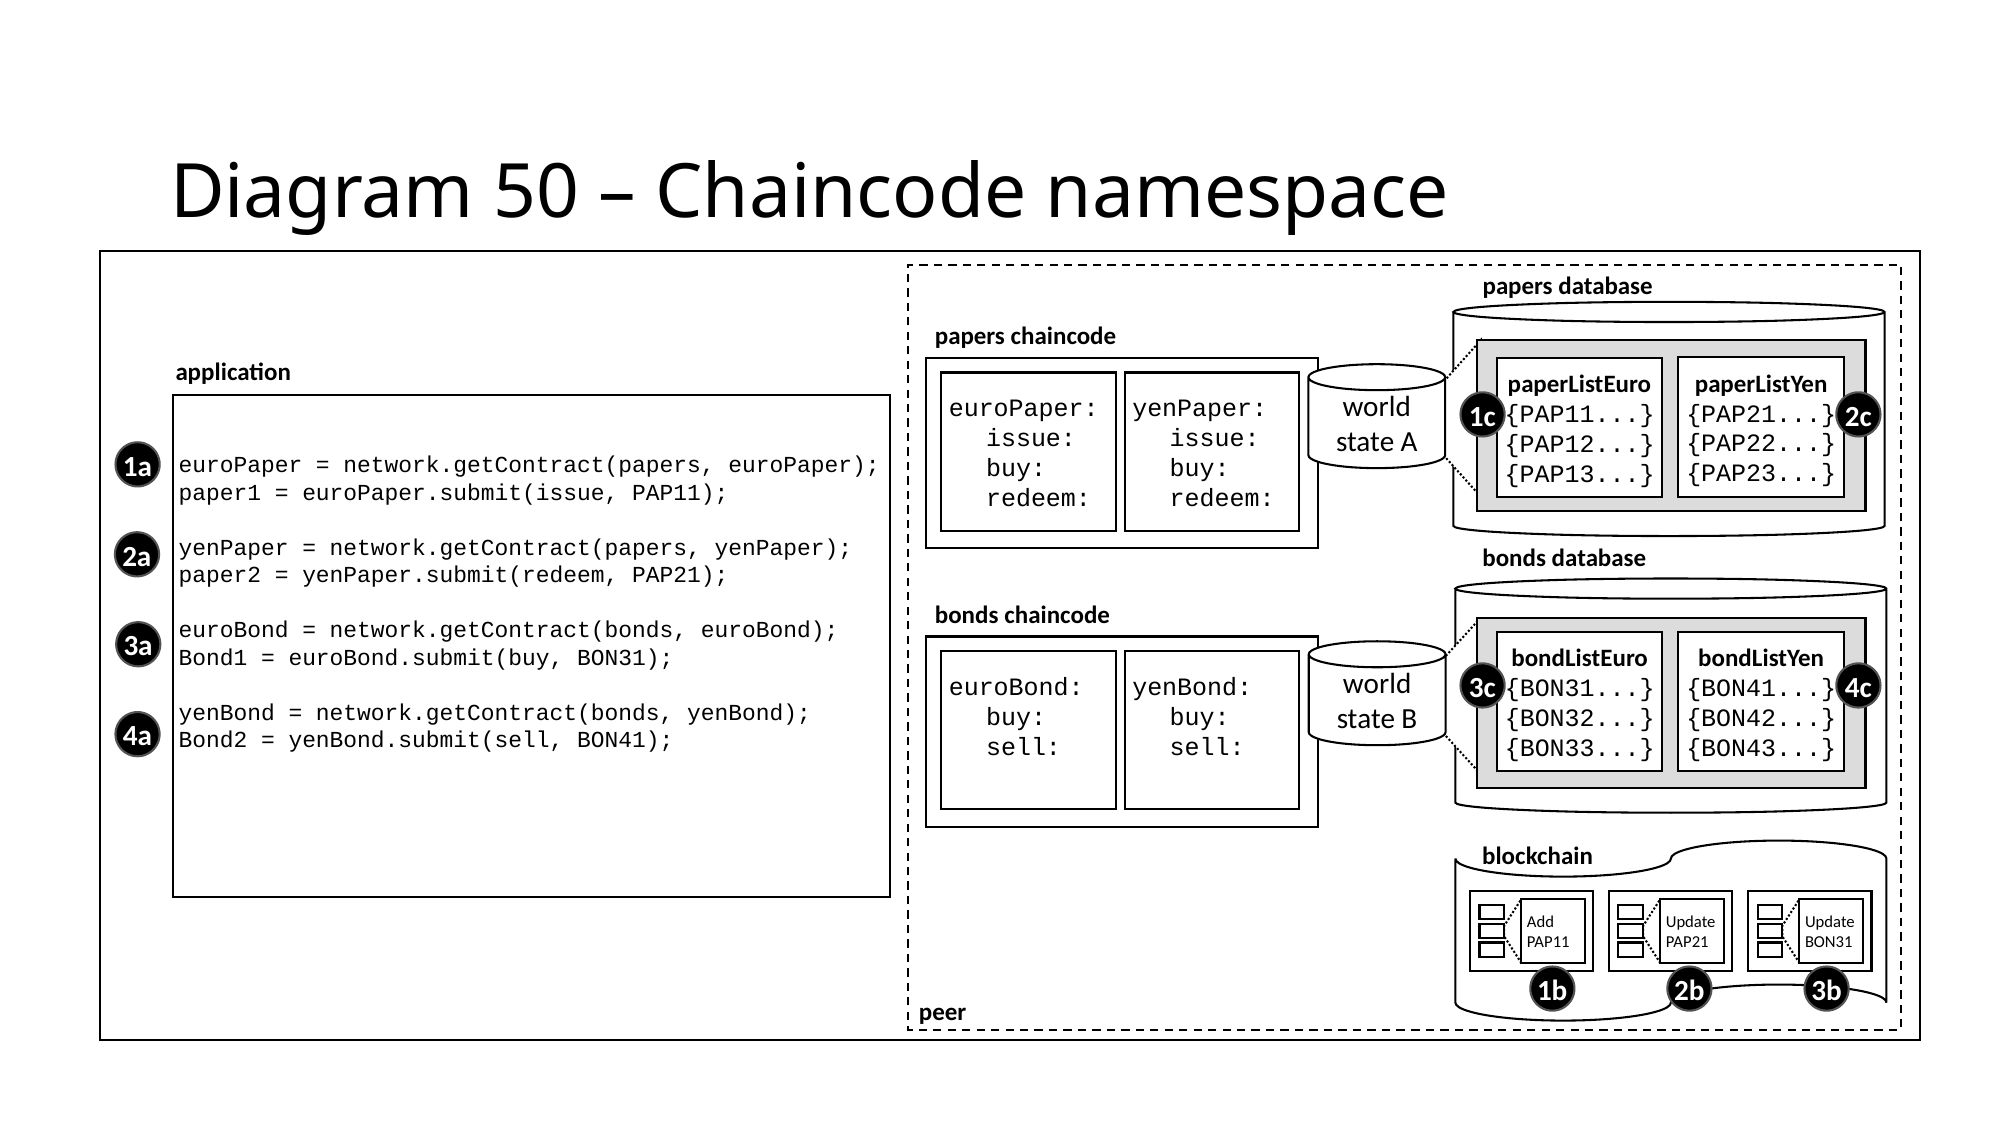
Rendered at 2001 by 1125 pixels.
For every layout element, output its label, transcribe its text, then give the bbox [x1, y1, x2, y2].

text_box [907, 264, 1901, 1030]
text_box world state A [1308, 364, 1446, 469]
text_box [1469, 890, 1872, 972]
text_box blockchain [1474, 831, 1601, 877]
text_box [1453, 301, 1885, 533]
text_box euroPaper: issue: buy: redeem: [941, 372, 1116, 531]
text_box [925, 357, 1319, 533]
text_box application [168, 347, 300, 393]
text_box yenPaper: issue: buy: redeem: [1124, 372, 1300, 531]
text_box 1a [115, 442, 160, 487]
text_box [1454, 301, 1884, 322]
text_box 4a [115, 712, 160, 757]
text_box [925, 533, 1887, 828]
text_box papers database [1474, 261, 1661, 307]
text_box 3a [116, 622, 161, 667]
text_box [1460, 339, 1881, 511]
text_box euroPaper = network.getContract(papers, euroPaper); paper1 = euroPaper.submit(issue, PAP11); yenPaper = network.getContract(papers, yenPaper); paper2 = yenPaper.submit(redeem, PAP21); euroBond = network.getContract(bonds, euroBond); Bond1 = euroBond.submit(buy, BON31); yenBond = network.getContract(bonds, yenBond); Bond2 = yenBond.submit(sell, BON41); [172, 394, 890, 898]
text_box papers chaincode [927, 312, 1125, 357]
text_box peer [911, 988, 974, 1034]
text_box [1308, 364, 1446, 390]
text_box [1445, 363, 1460, 474]
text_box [1530, 966, 1849, 1011]
text_box Diagram 50 – Chaincode namespace [162, 84, 1888, 250]
text_box [100, 250, 1920, 1040]
text_box 2a [114, 532, 160, 577]
text_box [1455, 840, 1887, 1021]
